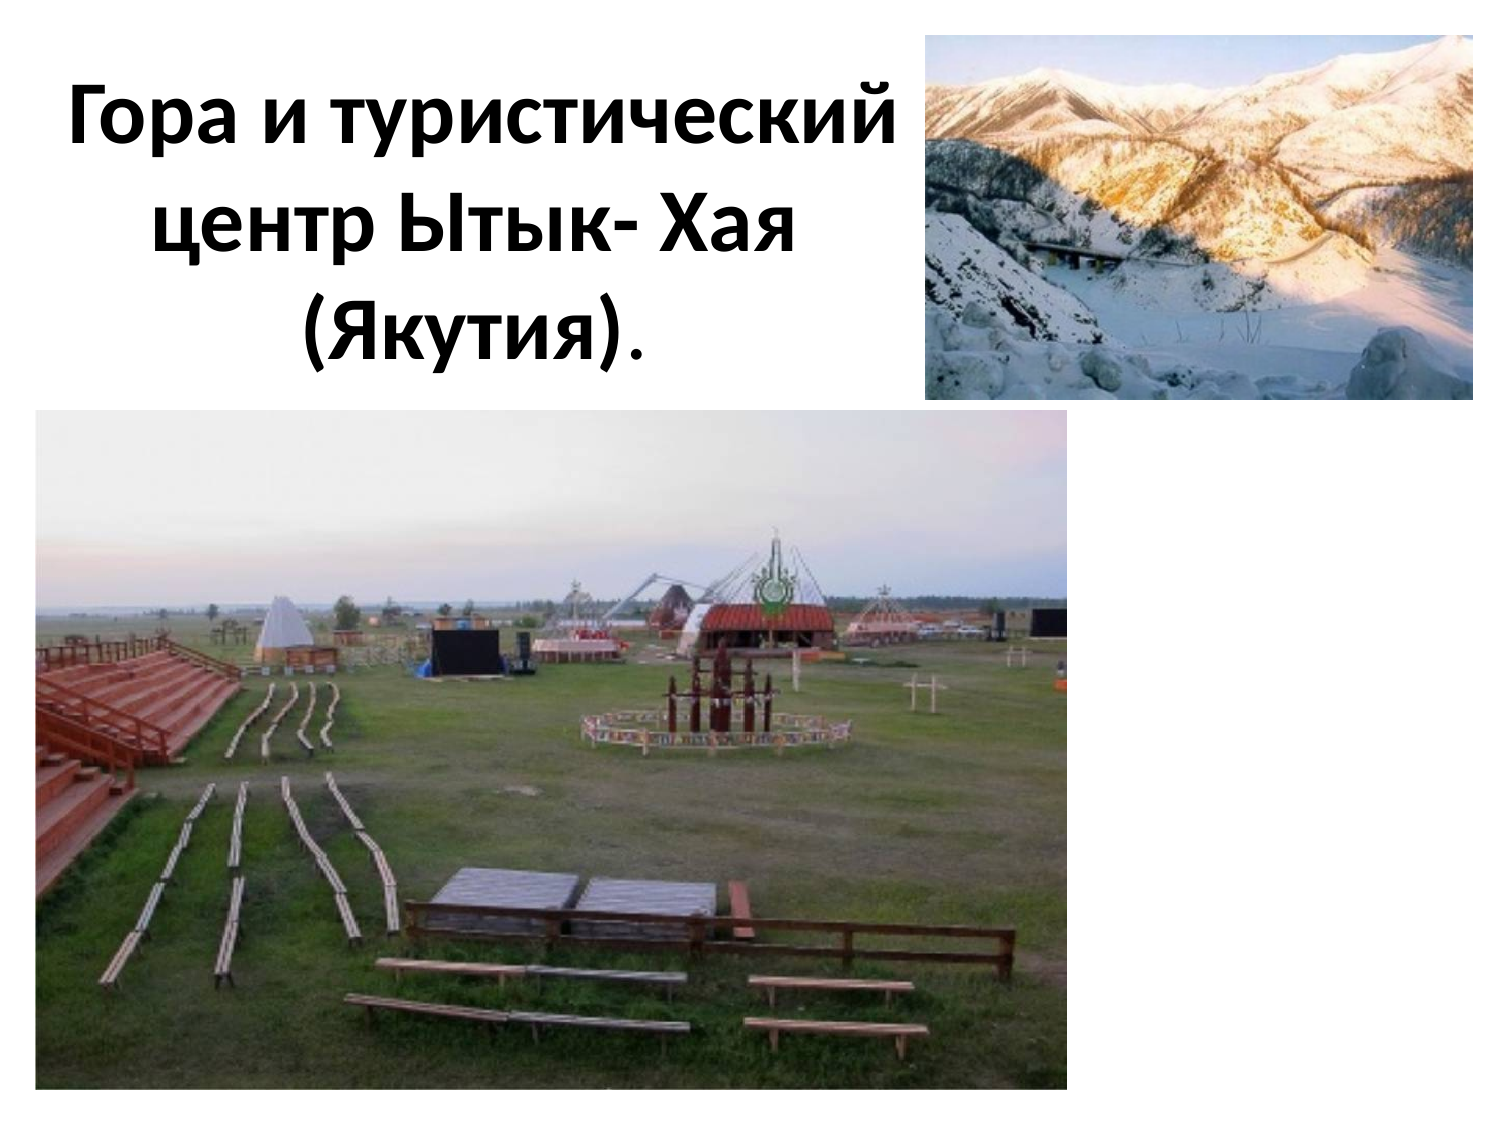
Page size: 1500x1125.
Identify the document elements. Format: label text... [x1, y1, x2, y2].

title Гора и туристический центр Ытык- Хая (Якутия). [0, 45, 920, 387]
picture [925, 34, 1473, 400]
picture [34, 409, 1067, 1091]
